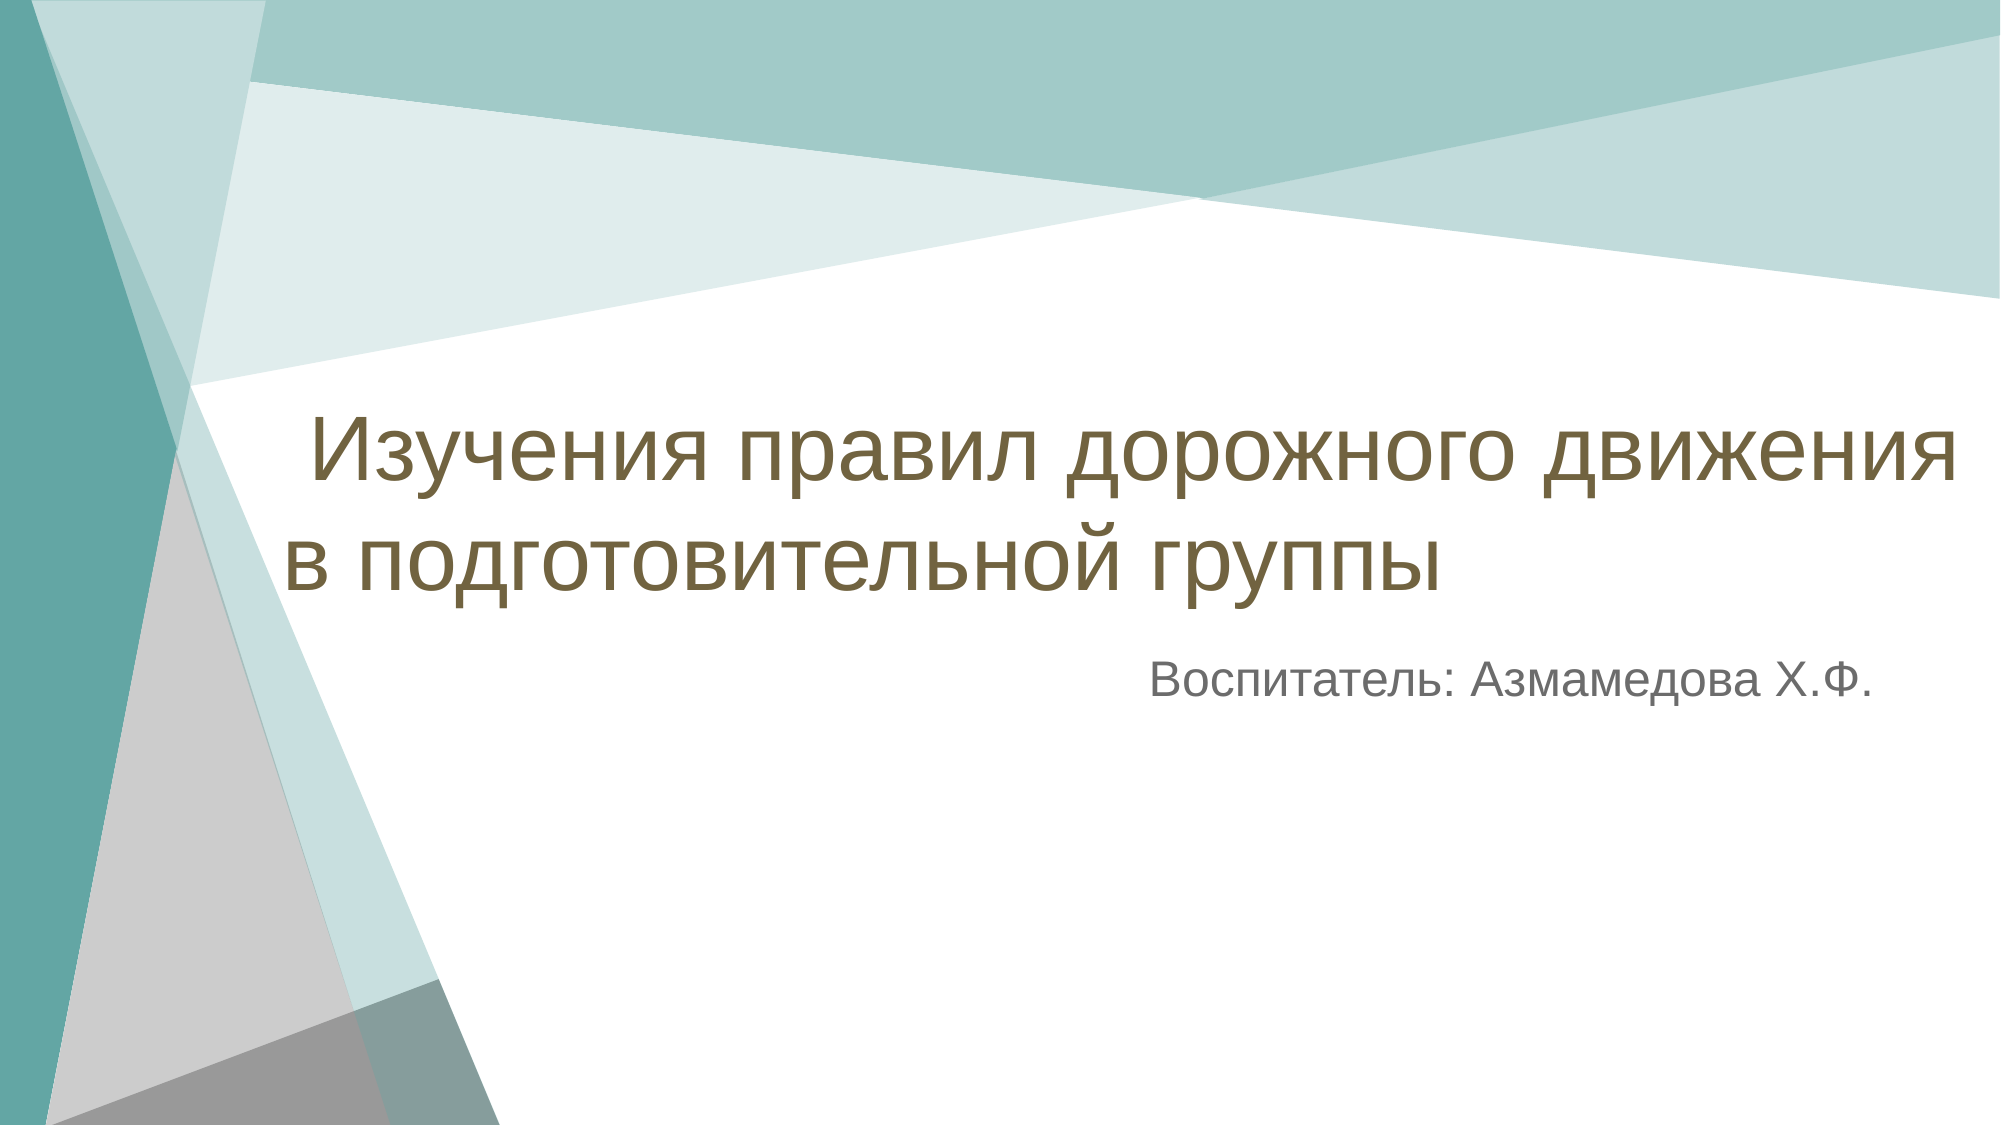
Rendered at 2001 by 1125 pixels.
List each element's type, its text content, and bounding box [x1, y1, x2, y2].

subtitle Воспитатель: Азмамедова Х.Ф. [1133, 638, 1953, 715]
title Изучения правил дорожного движения в подготовительной группы [267, 361, 2000, 636]
